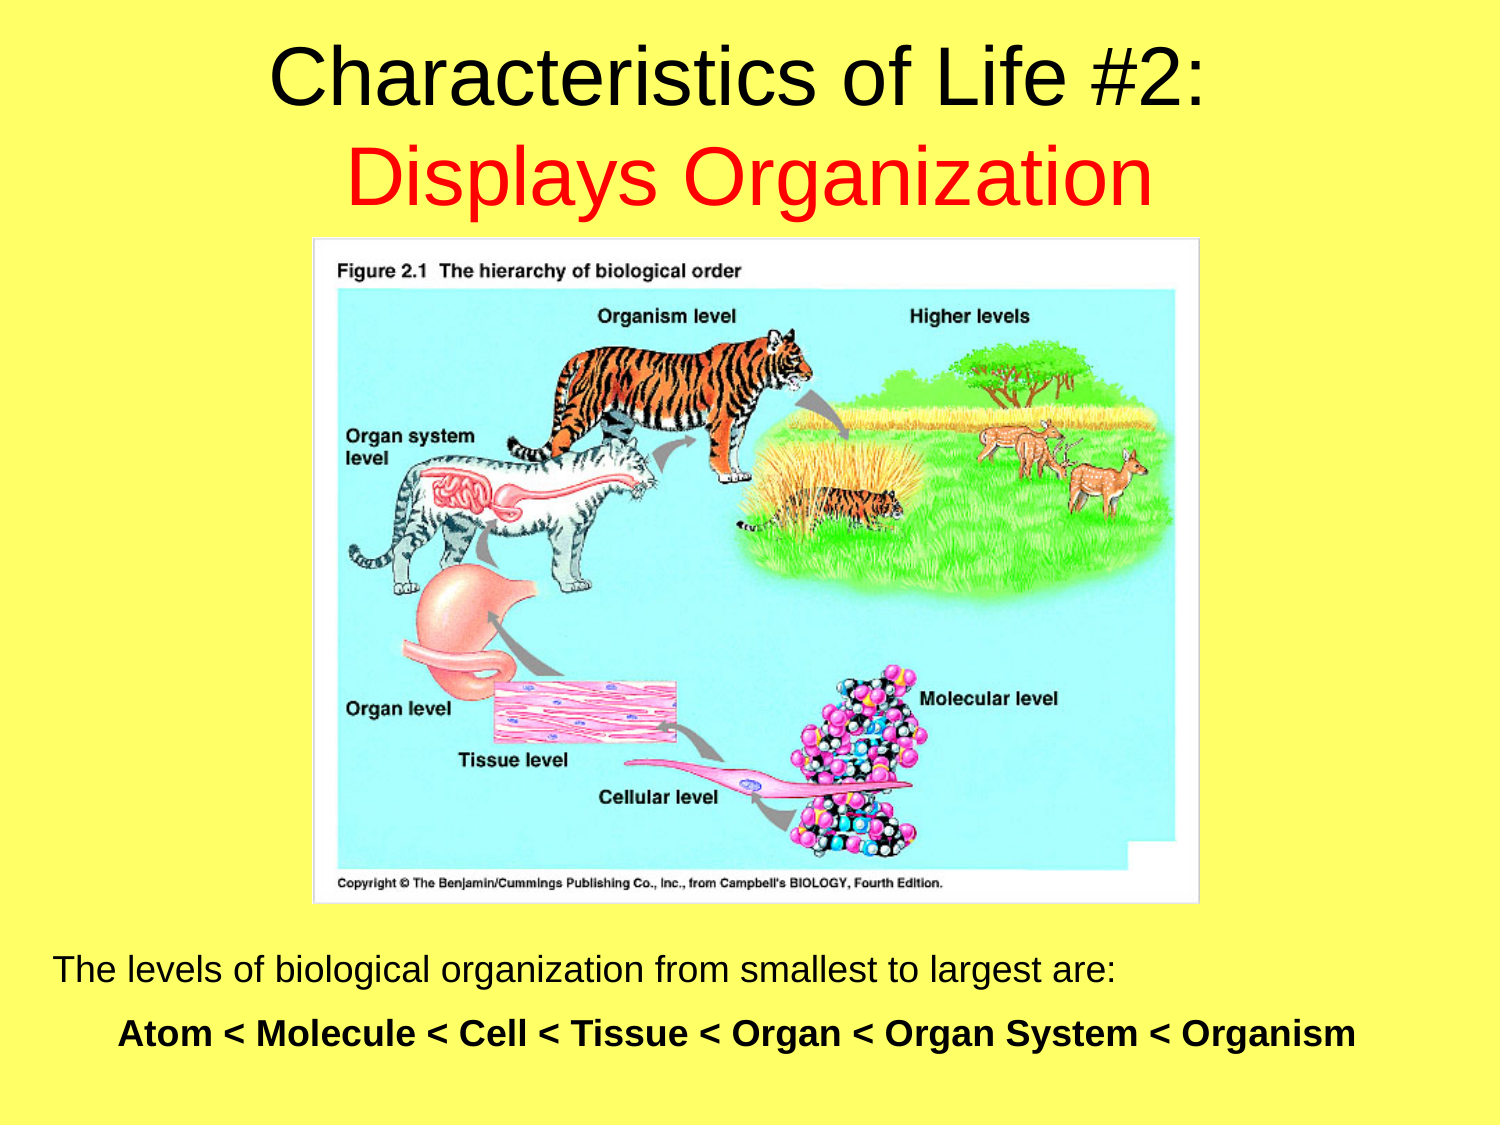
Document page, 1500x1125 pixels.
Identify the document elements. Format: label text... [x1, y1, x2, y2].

text_box The levels of biological organization from smallest to largest are: Atom < Molecule < Cell < Tissue < Organ < Organ System < Organism [37, 937, 1438, 1061]
picture [312, 237, 1201, 904]
title Characteristics of Life #2: Displays Organization [0, 45, 1500, 200]
